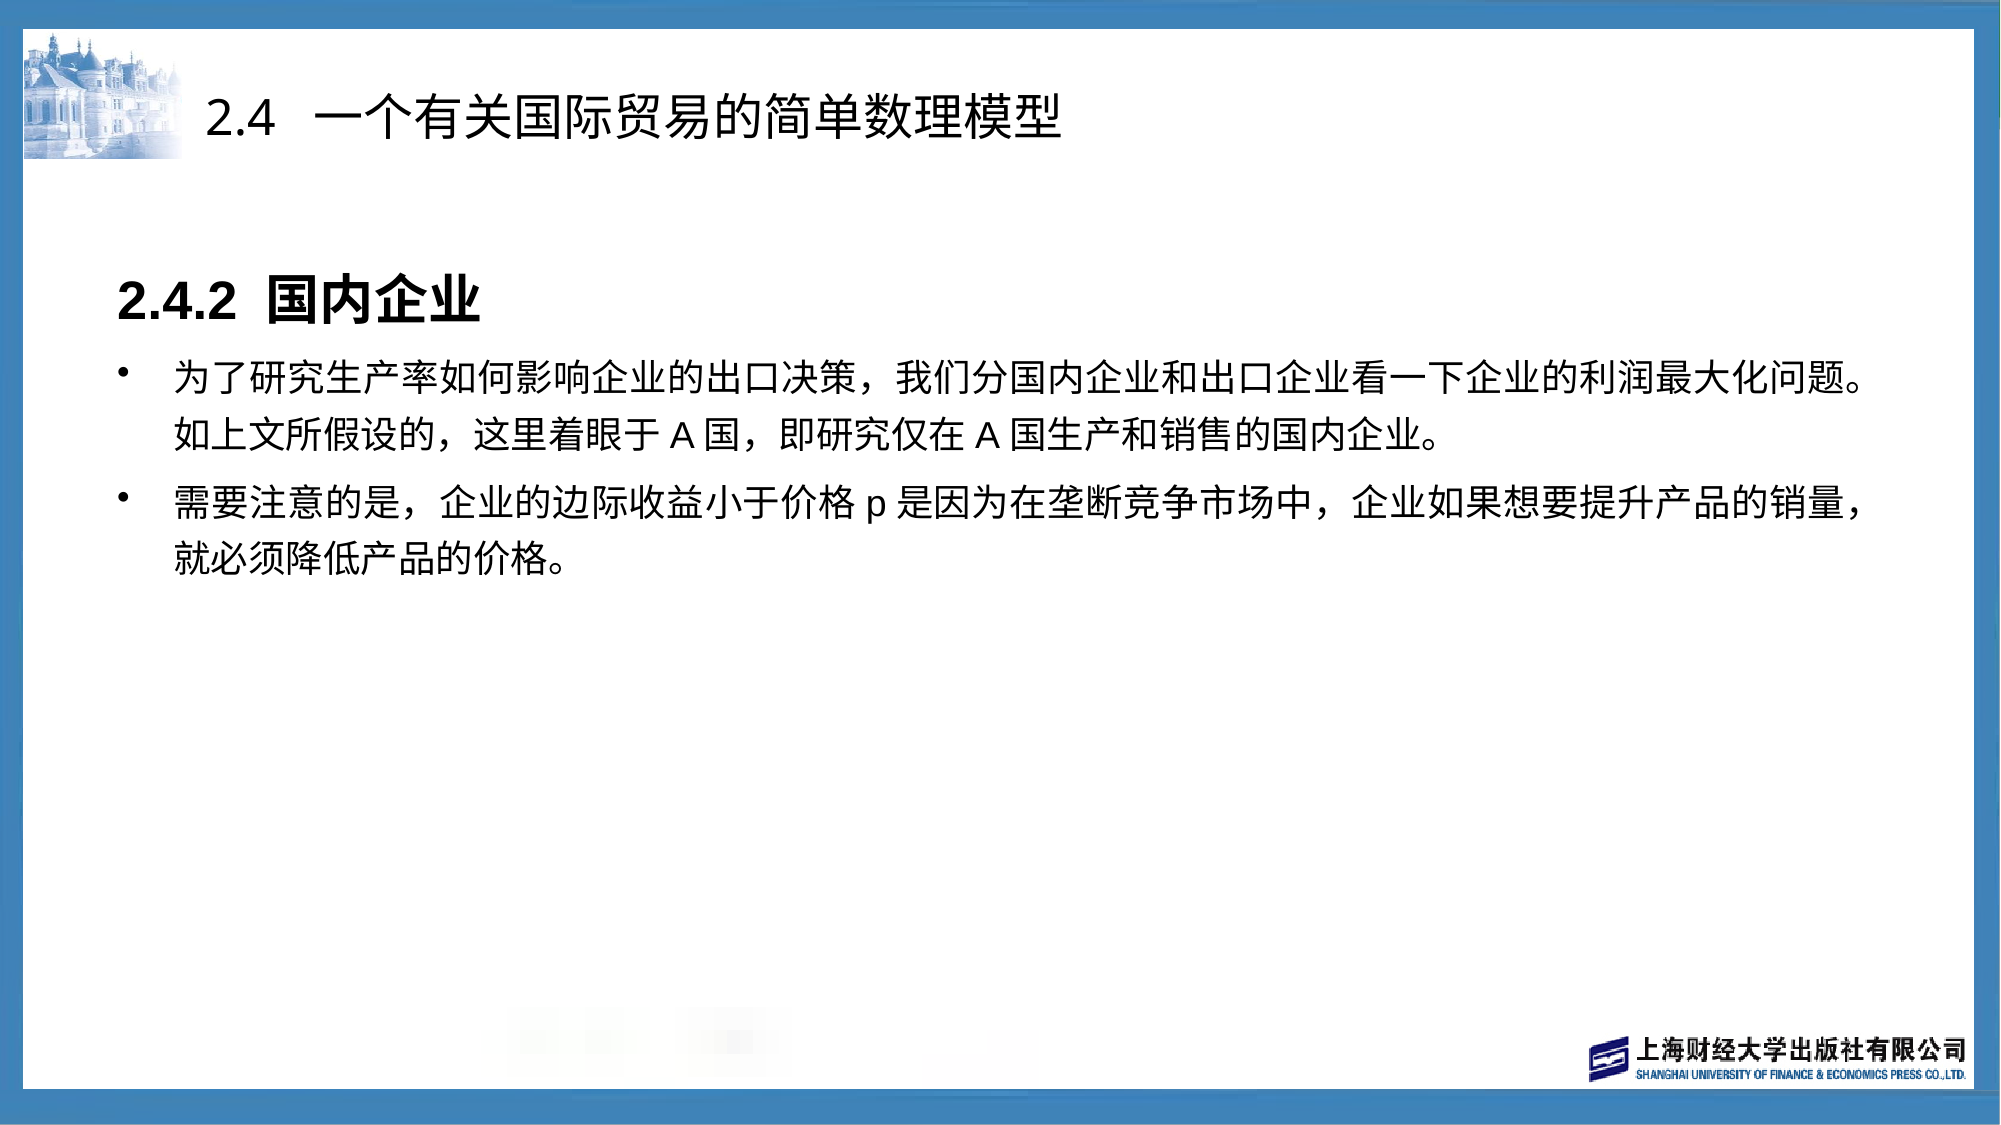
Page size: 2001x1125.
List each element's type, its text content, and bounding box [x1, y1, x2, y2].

picture [0, 0, 2001, 1125]
title 2.4 一个有关国际贸易的简单数理模型 [190, 64, 1547, 168]
list 2.4.2 国内企业 为了研究生产率如何影响企业的出口决策，我们分国内企业和出口企业看一下企业的利润最大化问题。如上文所假设的，这里着眼于A国，即研究仅在A国生产和销售的国内企业。 需要注意的是，企业的边际收益小于价格p是因为在垄断竞争市场中，企业如果想要提升产品的销量，就必须降低产品的价格。 [102, 241, 1898, 1065]
